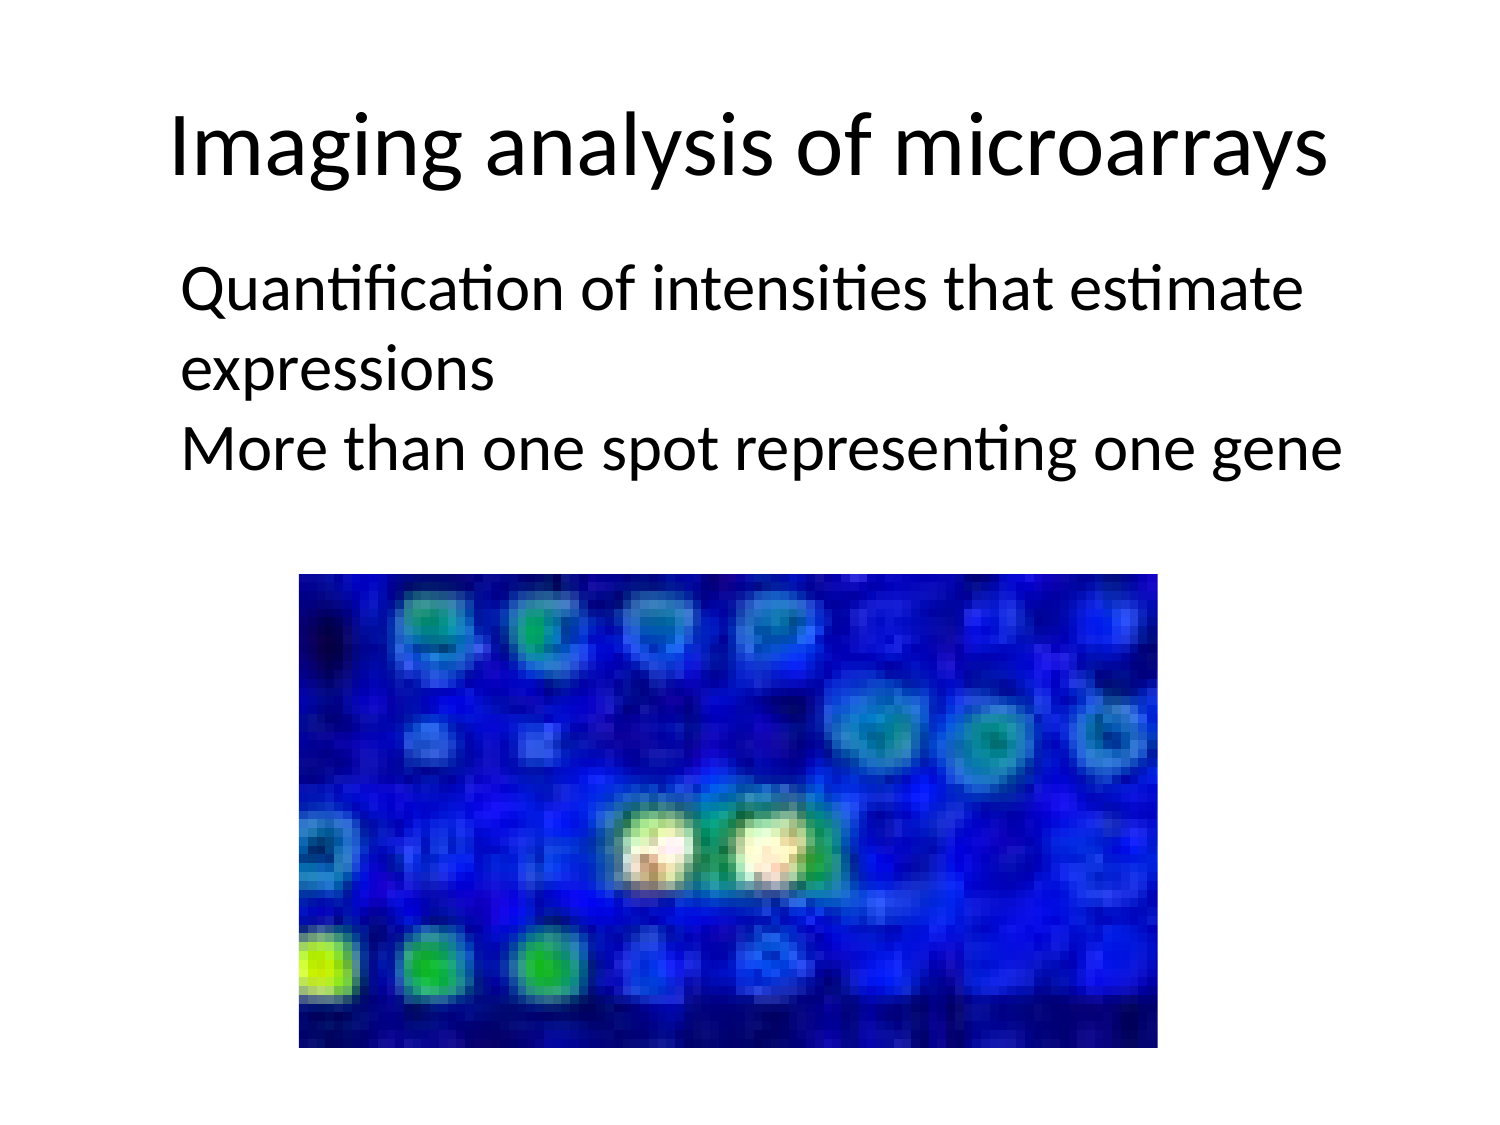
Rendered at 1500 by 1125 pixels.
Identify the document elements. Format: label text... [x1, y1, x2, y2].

text_box Quantification of intensities that estimate expressions More than one spot representing one gene [165, 236, 1382, 492]
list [298, 574, 1158, 1048]
title Imaging analysis of microarrays [75, 45, 1425, 233]
